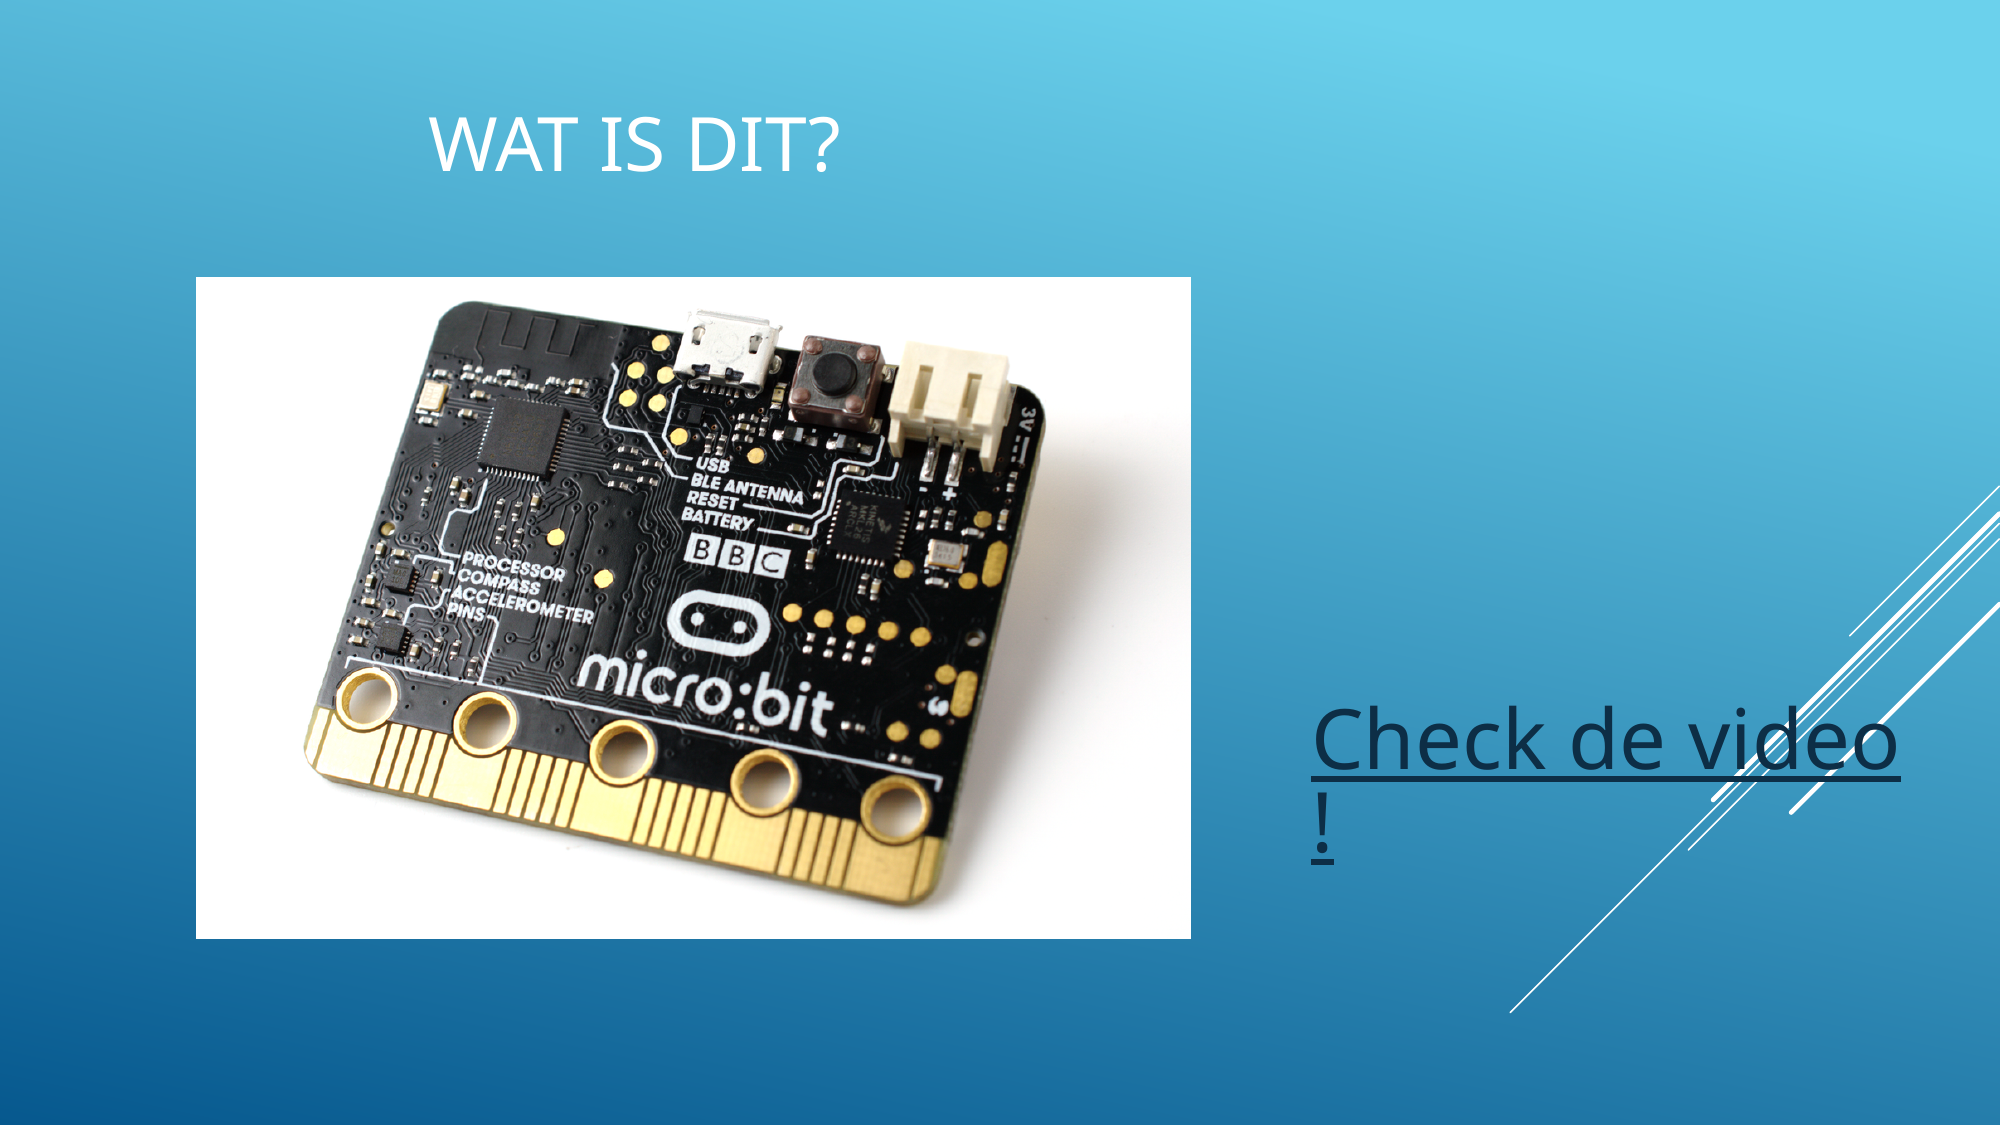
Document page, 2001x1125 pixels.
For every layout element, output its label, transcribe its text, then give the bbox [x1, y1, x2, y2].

picture [196, 277, 1191, 939]
title Wat is dit? [0, 33, 1498, 251]
text_box Check de video! [1296, 678, 1925, 807]
